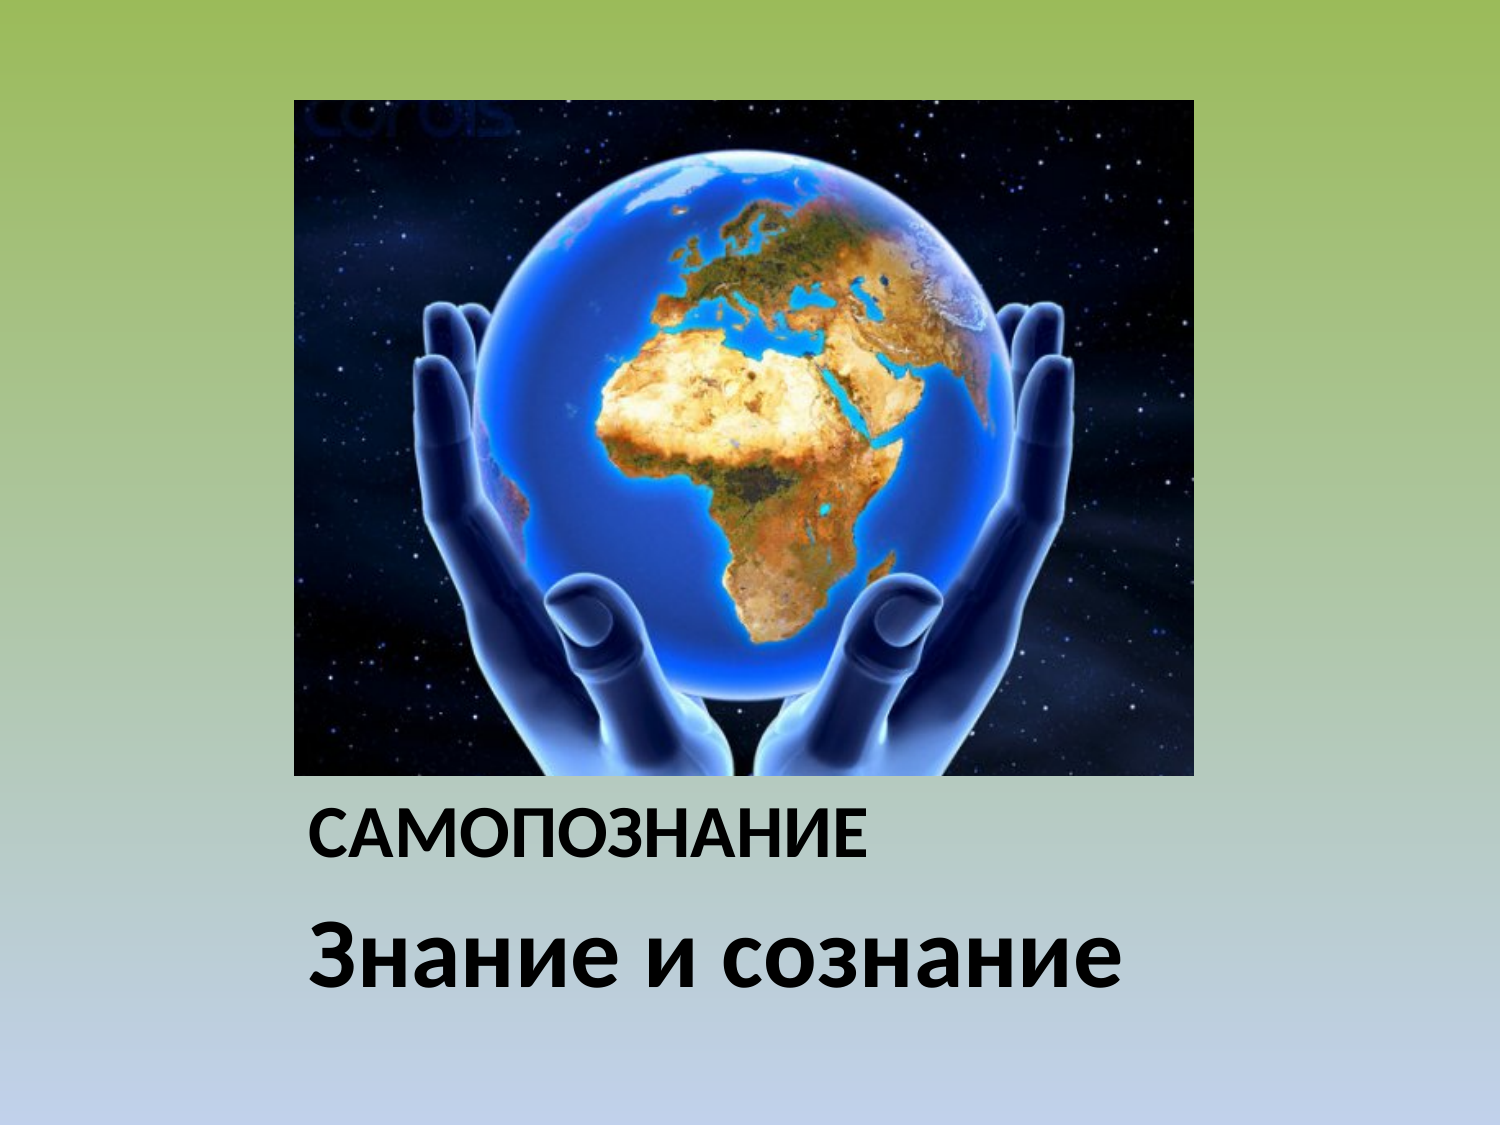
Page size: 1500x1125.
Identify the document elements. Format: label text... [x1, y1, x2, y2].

title САМОПОЗНАНИЕ [294, 787, 1194, 880]
list Знание и сознание [294, 880, 1194, 1013]
picture [293, 100, 1195, 776]
